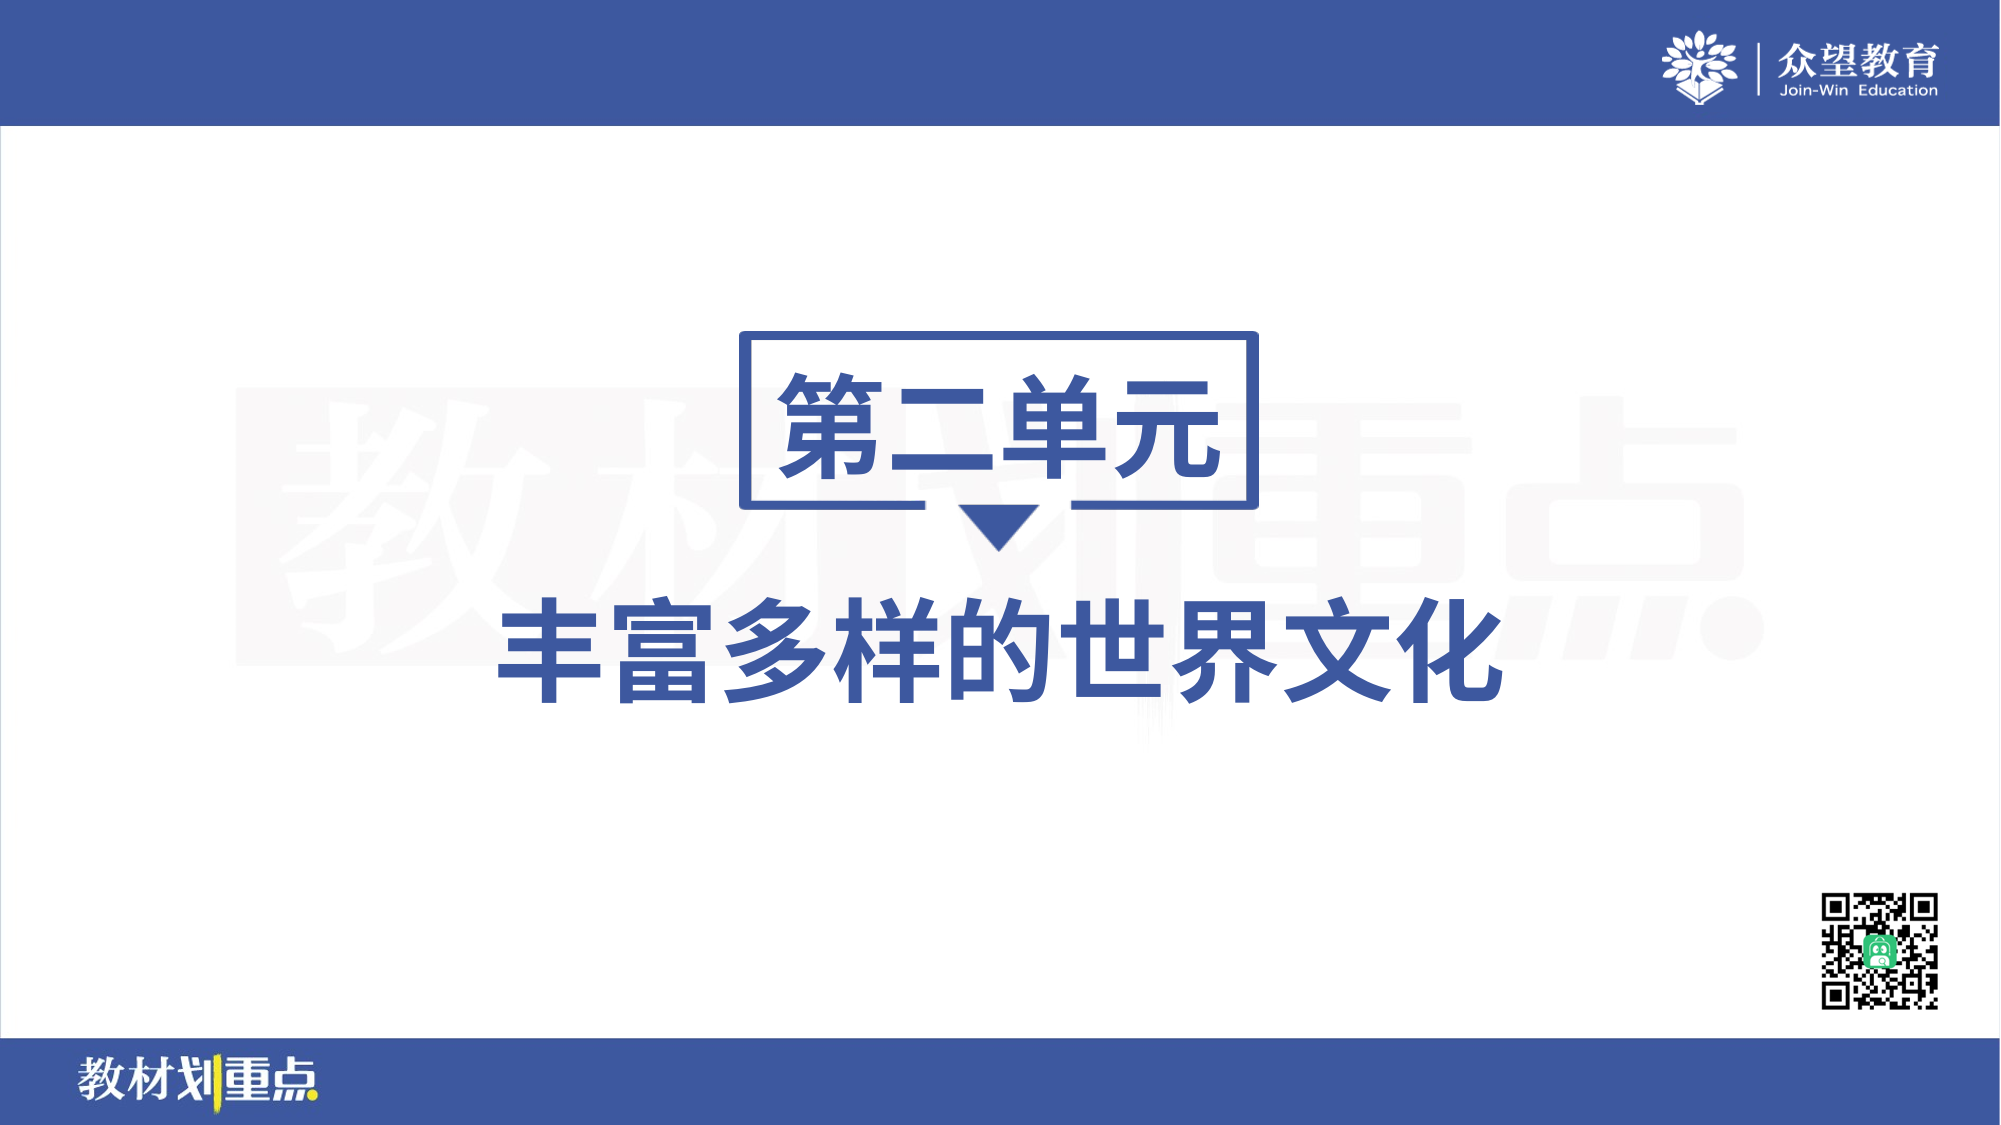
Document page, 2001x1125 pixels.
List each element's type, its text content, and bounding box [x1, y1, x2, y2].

text_box 丰富多样的世界文化 [199, 578, 1800, 927]
picture [0, 0, 2000, 1125]
